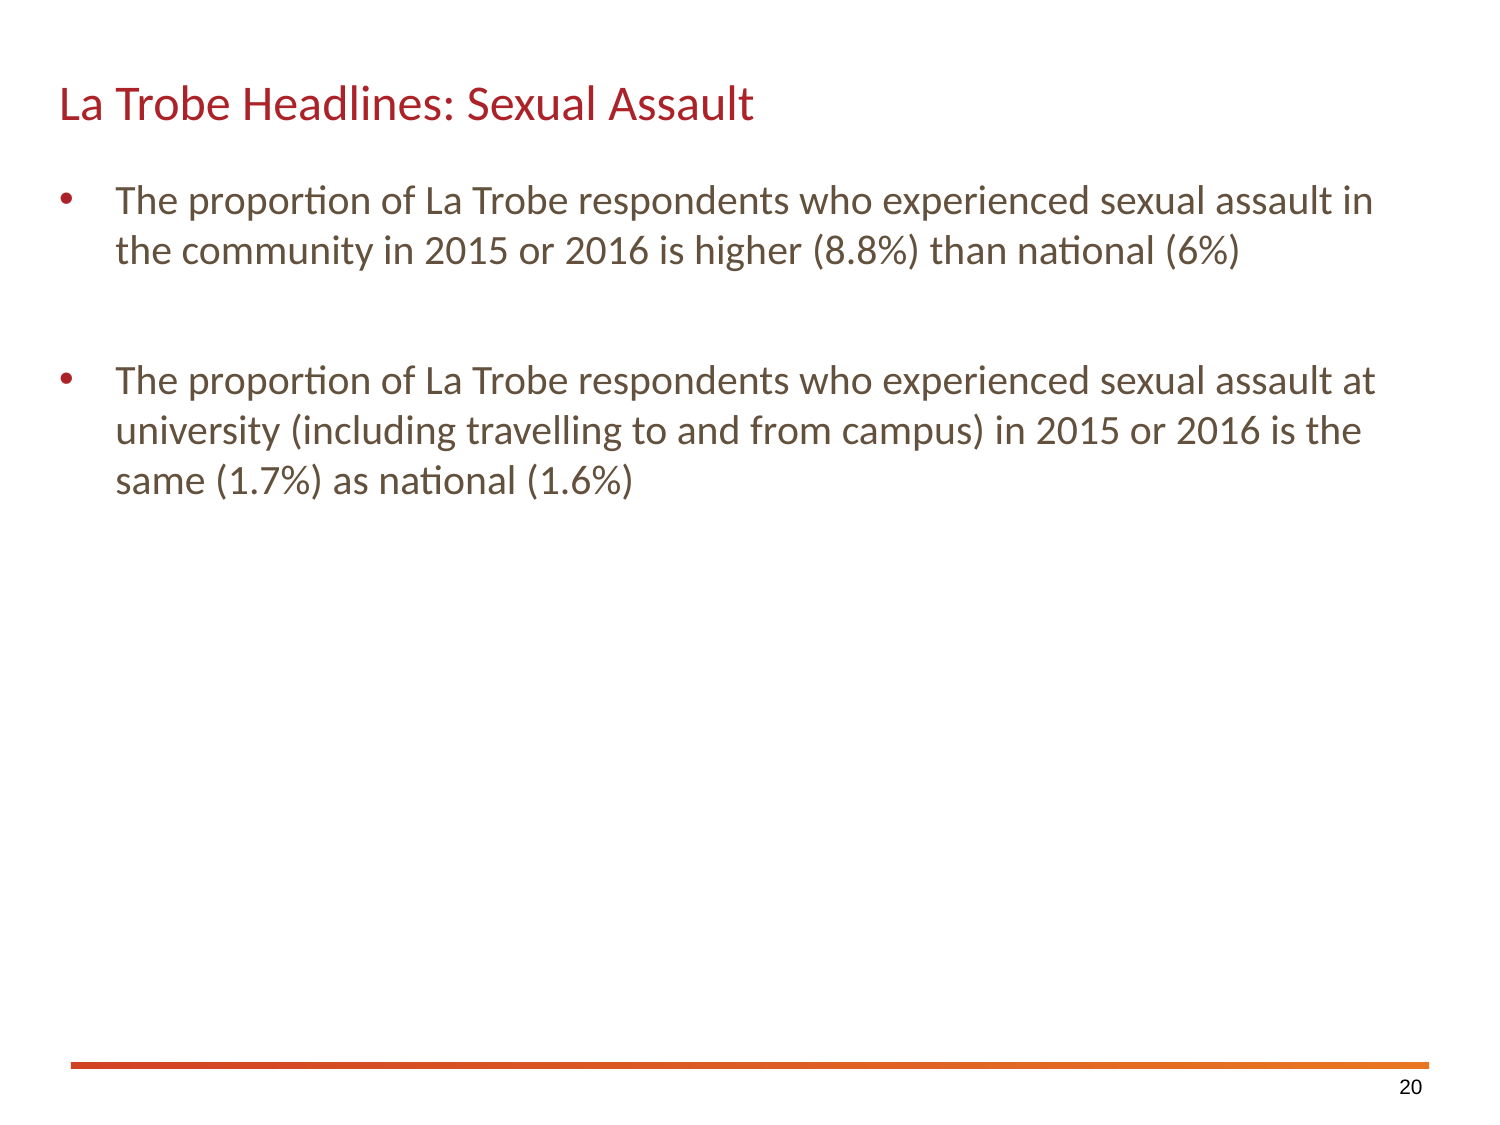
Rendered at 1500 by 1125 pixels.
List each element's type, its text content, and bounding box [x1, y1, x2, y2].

title La Trobe Headlines: Sexual Assault [59, 70, 1430, 172]
list The proportion of La Trobe respondents who experienced sexual assault in the community in 2015 or 2016 is higher (8.8%) than national (6%) The proportion of La Trobe respondents who experienced sexual assault at university (including travelling to and from campus) in 2015 or 2016 is the same (1.7%) as national (1.6%) [59, 172, 1430, 916]
